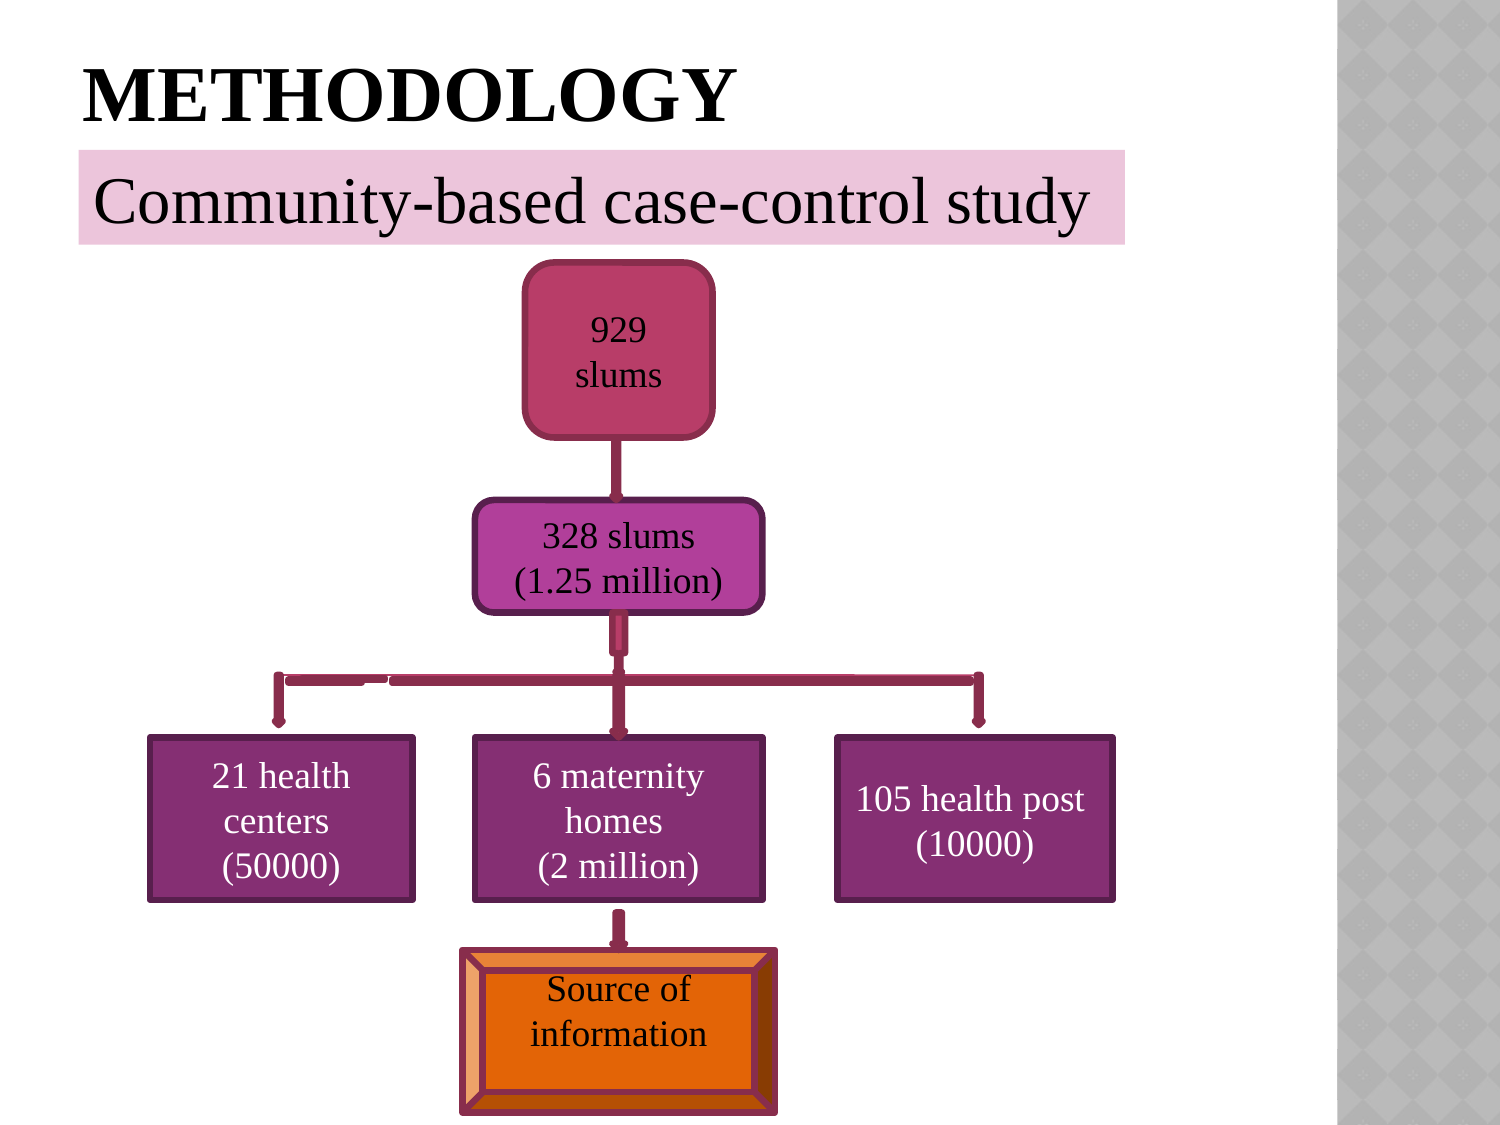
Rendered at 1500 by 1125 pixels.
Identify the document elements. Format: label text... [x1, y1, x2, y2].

title Methodology [75, 0, 1263, 138]
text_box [149, 262, 1113, 1113]
text_box Community-based case-control study [78, 149, 1125, 245]
